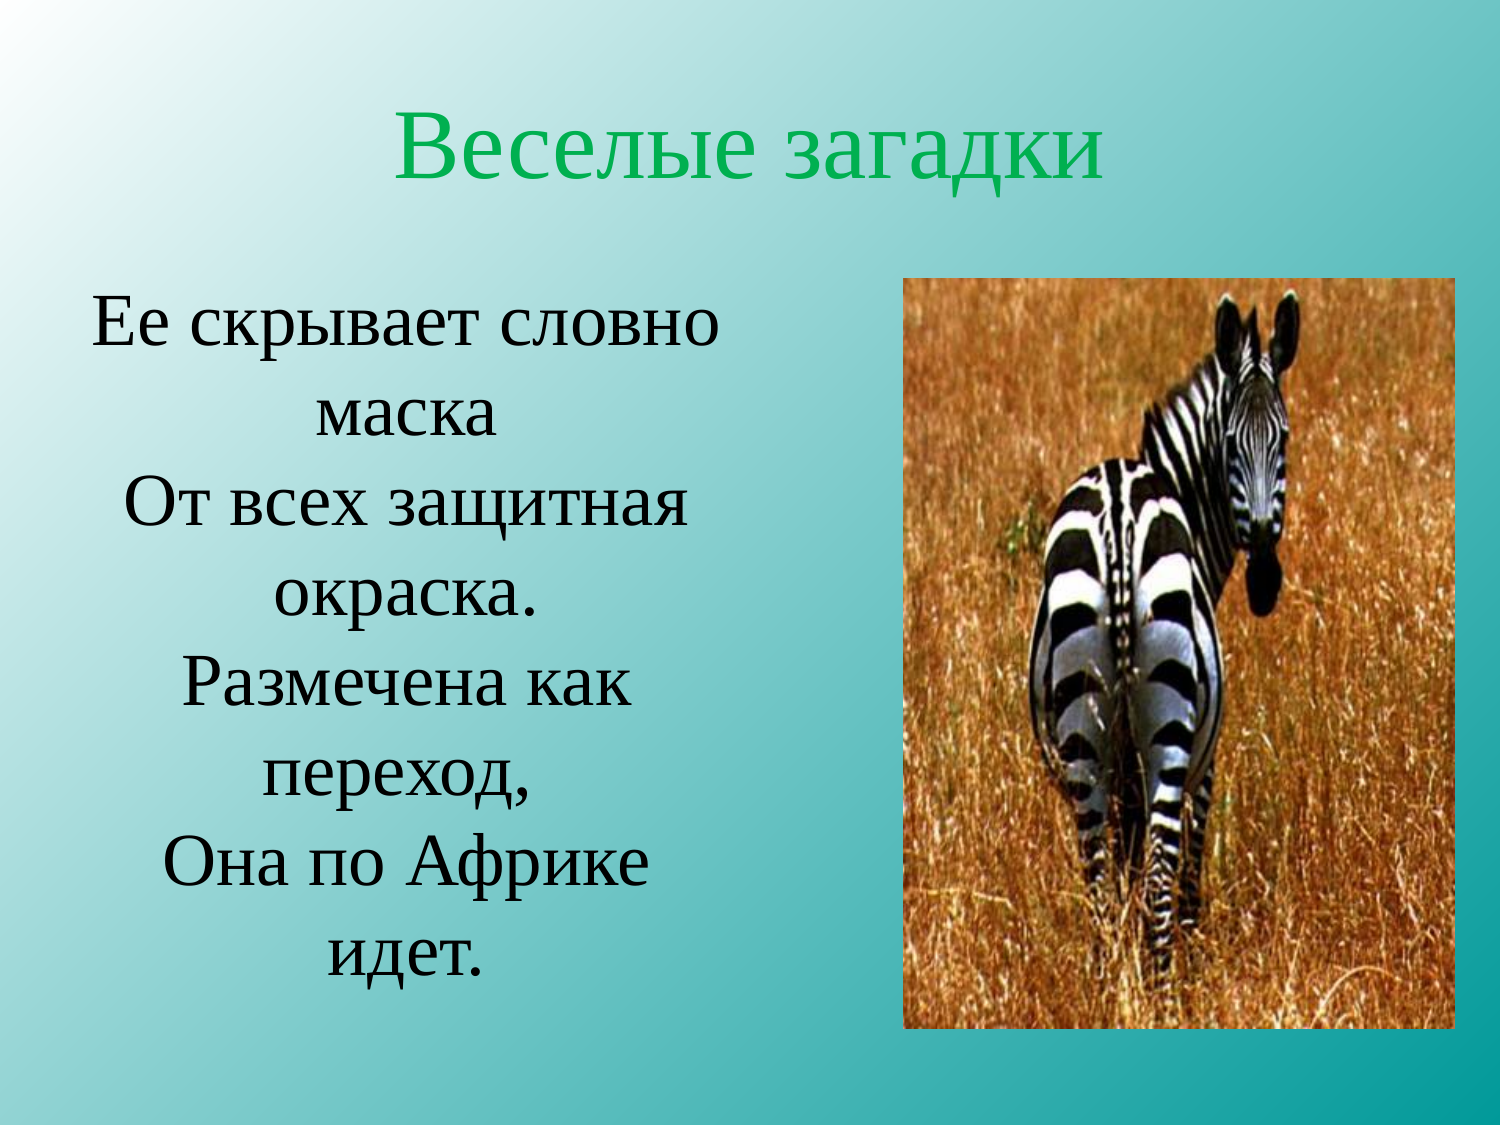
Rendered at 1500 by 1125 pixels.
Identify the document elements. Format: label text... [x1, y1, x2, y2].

title Веселые загадки [74, 44, 1426, 233]
picture [903, 278, 1455, 1030]
list Ее скрывает словно маска От всех защитная окраска. Размечена как переход, Она по Африке идет. [74, 262, 739, 1006]
